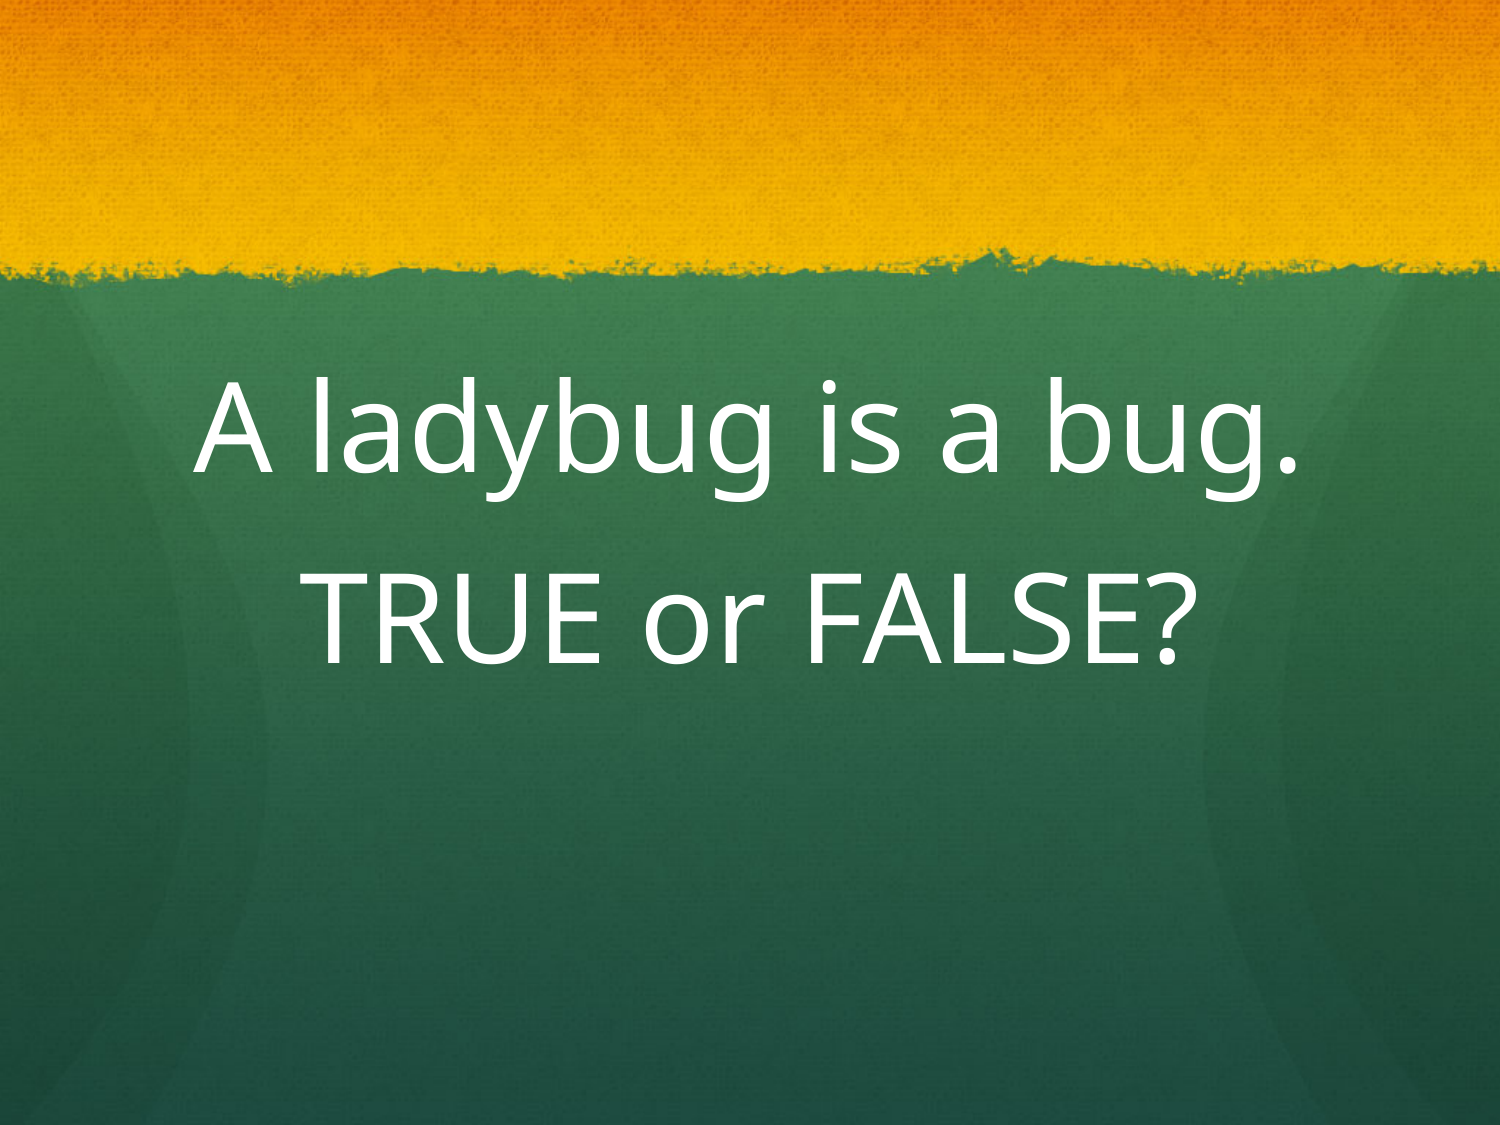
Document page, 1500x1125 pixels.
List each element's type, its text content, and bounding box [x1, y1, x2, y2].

picture [0, 0, 1500, 1125]
list A ladybug is a bug. TRUE or FALSE? [125, 339, 1375, 1026]
